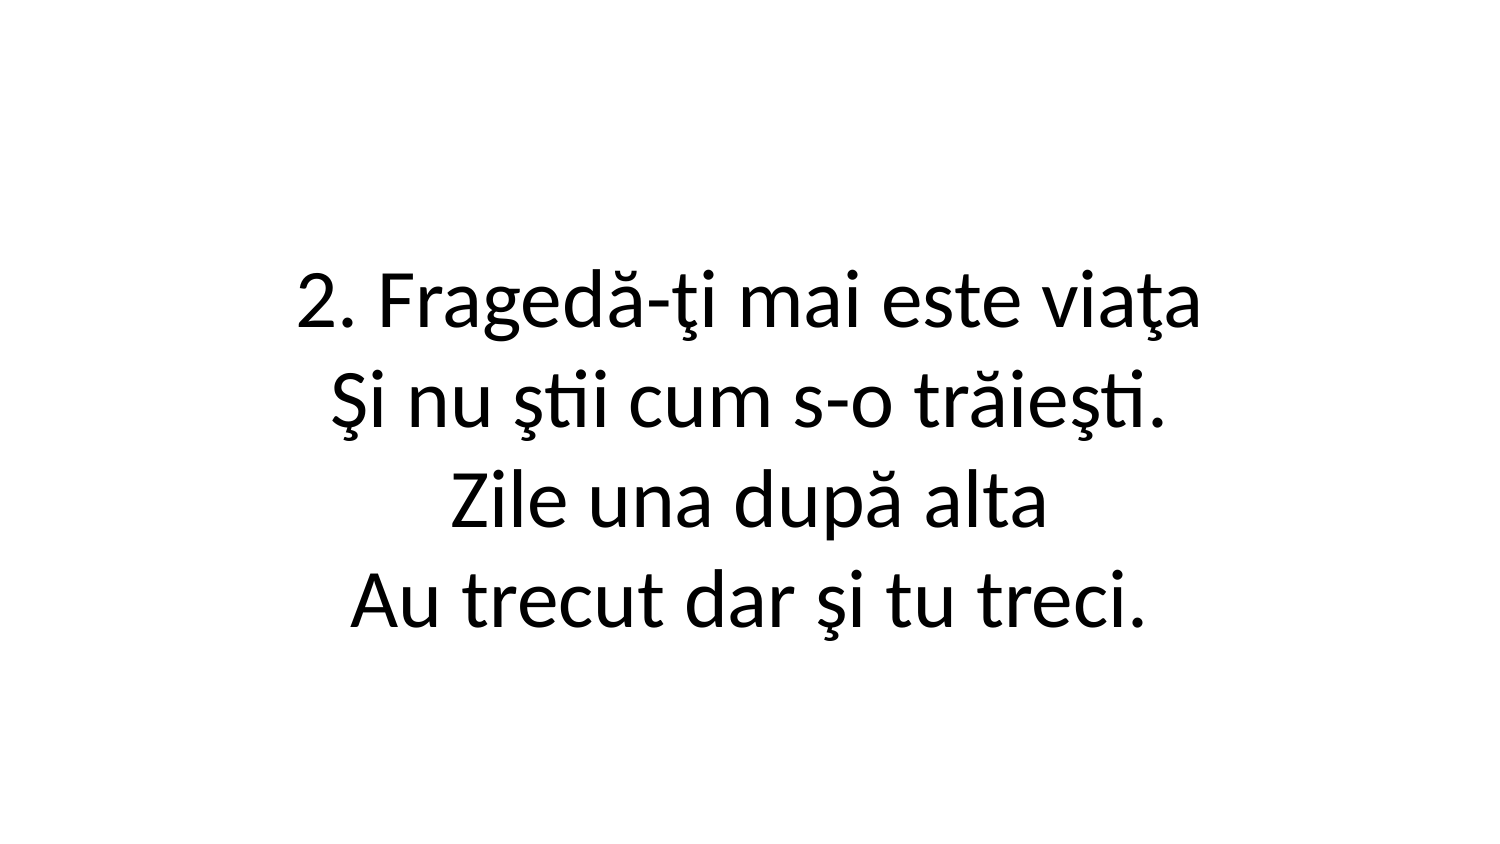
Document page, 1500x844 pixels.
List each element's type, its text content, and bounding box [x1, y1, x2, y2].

text_box 2. Fragedă-ţi mai este viaţa Şi nu ştii cum s-o trăieşti. Zile una după alta Au trecut dar şi tu treci. [280, 192, 1220, 652]
